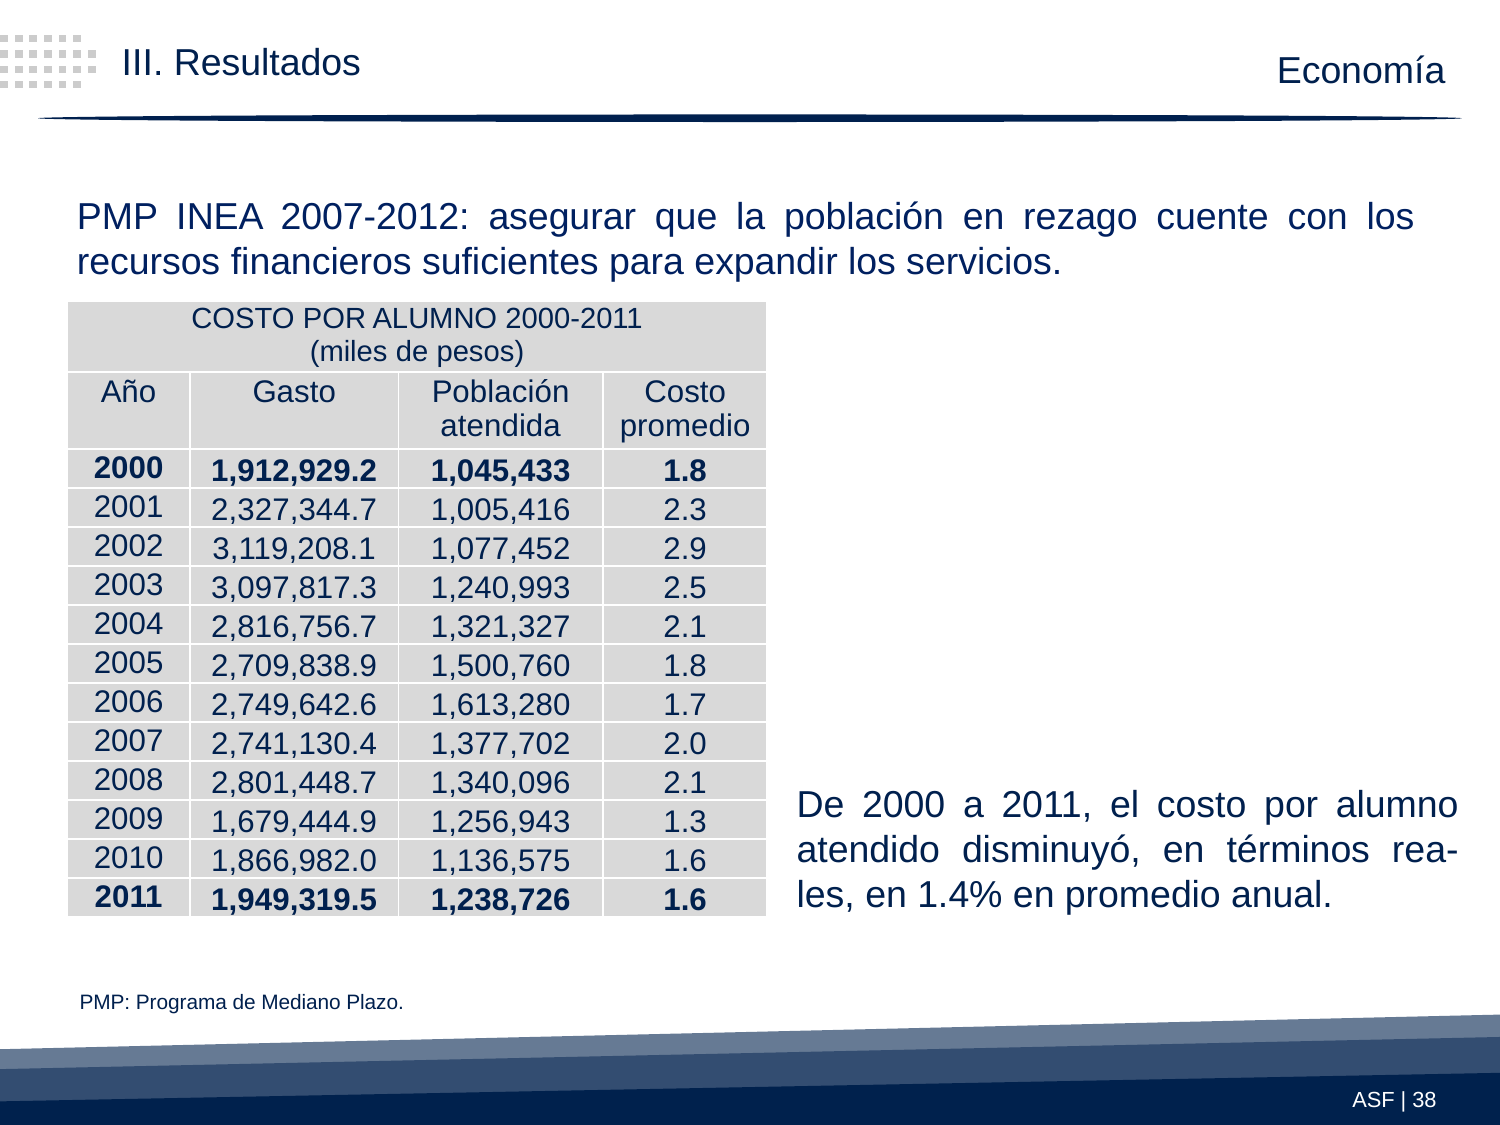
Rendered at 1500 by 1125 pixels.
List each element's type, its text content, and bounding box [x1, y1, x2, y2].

table_cell 2001 [68, 489, 189, 526]
table_cell 2002 [68, 528, 189, 565]
table_cell 2008 [68, 762, 189, 799]
table_cell 1,866,982.0 [191, 840, 398, 877]
table_cell 2010 [68, 840, 189, 877]
table_cell 2,801,448.7 [191, 762, 398, 799]
table_cell 1,240,993 [399, 567, 602, 604]
table_cell 2009 [68, 801, 189, 838]
table_cell Costo promedio [604, 373, 766, 448]
table_cell Año [68, 373, 189, 448]
table_cell 2004 [68, 606, 189, 643]
table_cell 1,238,726 [399, 879, 602, 916]
table_cell 2006 [68, 684, 189, 721]
table_cell 1.7 [604, 684, 766, 721]
table_cell 1,679,444.9 [191, 801, 398, 838]
text_box PMP INEA 2007-2012: asegurar que la población en rezago cuente con los recursos financieros suficientes para expandir los servicios. [62, 184, 1430, 290]
table_cell 2.5 [604, 567, 766, 604]
table_cell 1,949,319.5 [191, 879, 398, 916]
table_cell Gasto [191, 373, 398, 448]
table_cell 2,741,130.4 [191, 723, 398, 760]
text_box [38, 114, 1462, 123]
table_cell 1,613,280 [399, 684, 602, 721]
table_cell 2003 [68, 567, 189, 604]
table_cell 3,097,817.3 [191, 567, 398, 604]
table_cell 3,119,208.1 [191, 528, 398, 565]
table_cell 1.3 [604, 801, 766, 838]
table_cell 1,256,943 [399, 801, 602, 838]
table_cell 1.6 [604, 879, 766, 916]
table_cell 1,077,452 [399, 528, 602, 565]
table_cell 1,321,327 [399, 606, 602, 643]
table_cell 1.8 [604, 450, 766, 487]
table_cell 2011 [68, 879, 189, 916]
text_box III. Resultados [106, 30, 387, 91]
table_cell 1.8 [604, 645, 766, 682]
table_header COSTO POR ALUMNO 2000-2011 (miles de pesos) [68, 302, 766, 371]
table_cell 2.1 [604, 606, 766, 643]
table_cell 2005 [68, 645, 189, 682]
table_cell 2.1 [604, 762, 766, 799]
table_cell 2.0 [604, 723, 766, 760]
table_cell 1,912,929.2 [191, 450, 398, 487]
table_cell 2,709,838.9 [191, 645, 398, 682]
table_cell 1,045,433 [399, 450, 602, 487]
table_cell 1,340,096 [399, 762, 602, 799]
table_cell 2,749,642.6 [191, 684, 398, 721]
table_cell 1,136,575 [399, 840, 602, 877]
table_cell 1,005,416 [399, 489, 602, 526]
table_cell Población atendida [399, 373, 602, 448]
table_cell 2000 [68, 450, 189, 487]
table_cell 2,816,756.7 [191, 606, 398, 643]
text_box De 2000 a 2011, el costo por alumno atendido disminuyó, en términos rea-les, en 1.4% en promedio anual. [781, 772, 1474, 923]
text_box Economía [1129, 20, 1471, 99]
table_cell 2.9 [604, 528, 766, 565]
slide_number ASF | 38 [1337, 1078, 1489, 1125]
text_box PMP: Programa de Mediano Plazo. [64, 980, 1424, 1021]
table_cell 2007 [68, 723, 189, 760]
table_cell 1,377,702 [399, 723, 602, 760]
table_cell 1.6 [604, 840, 766, 877]
table_cell 2,327,344.7 [191, 489, 398, 526]
table_cell 2.3 [604, 489, 766, 526]
table_cell 1,500,760 [399, 645, 602, 682]
